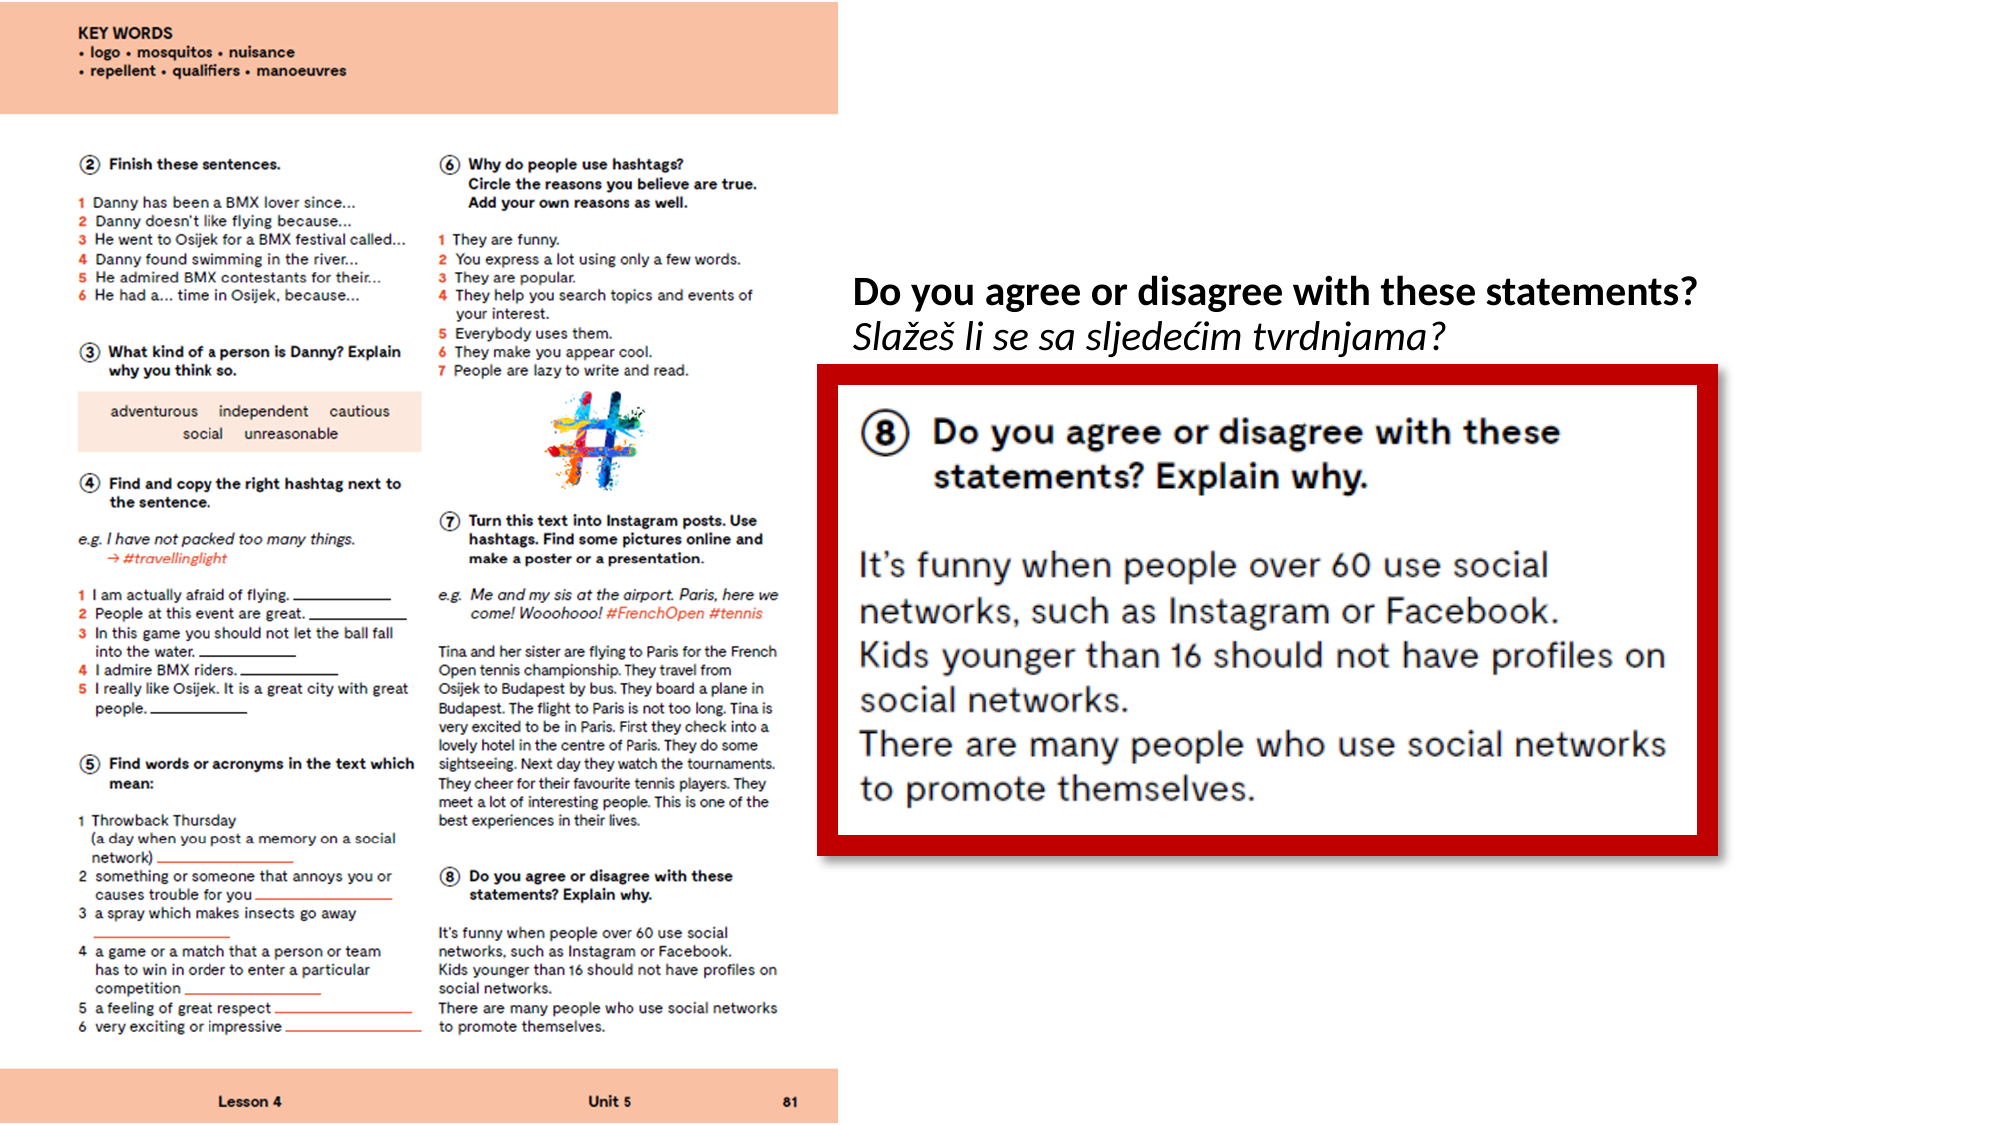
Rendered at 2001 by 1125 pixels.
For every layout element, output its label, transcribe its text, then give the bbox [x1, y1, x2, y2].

picture [0, 2, 1698, 1123]
text_box Do you agree or disagree with these statements? Slažeš li se sa sljedećim tvrdnjama? [837, 261, 2000, 1125]
